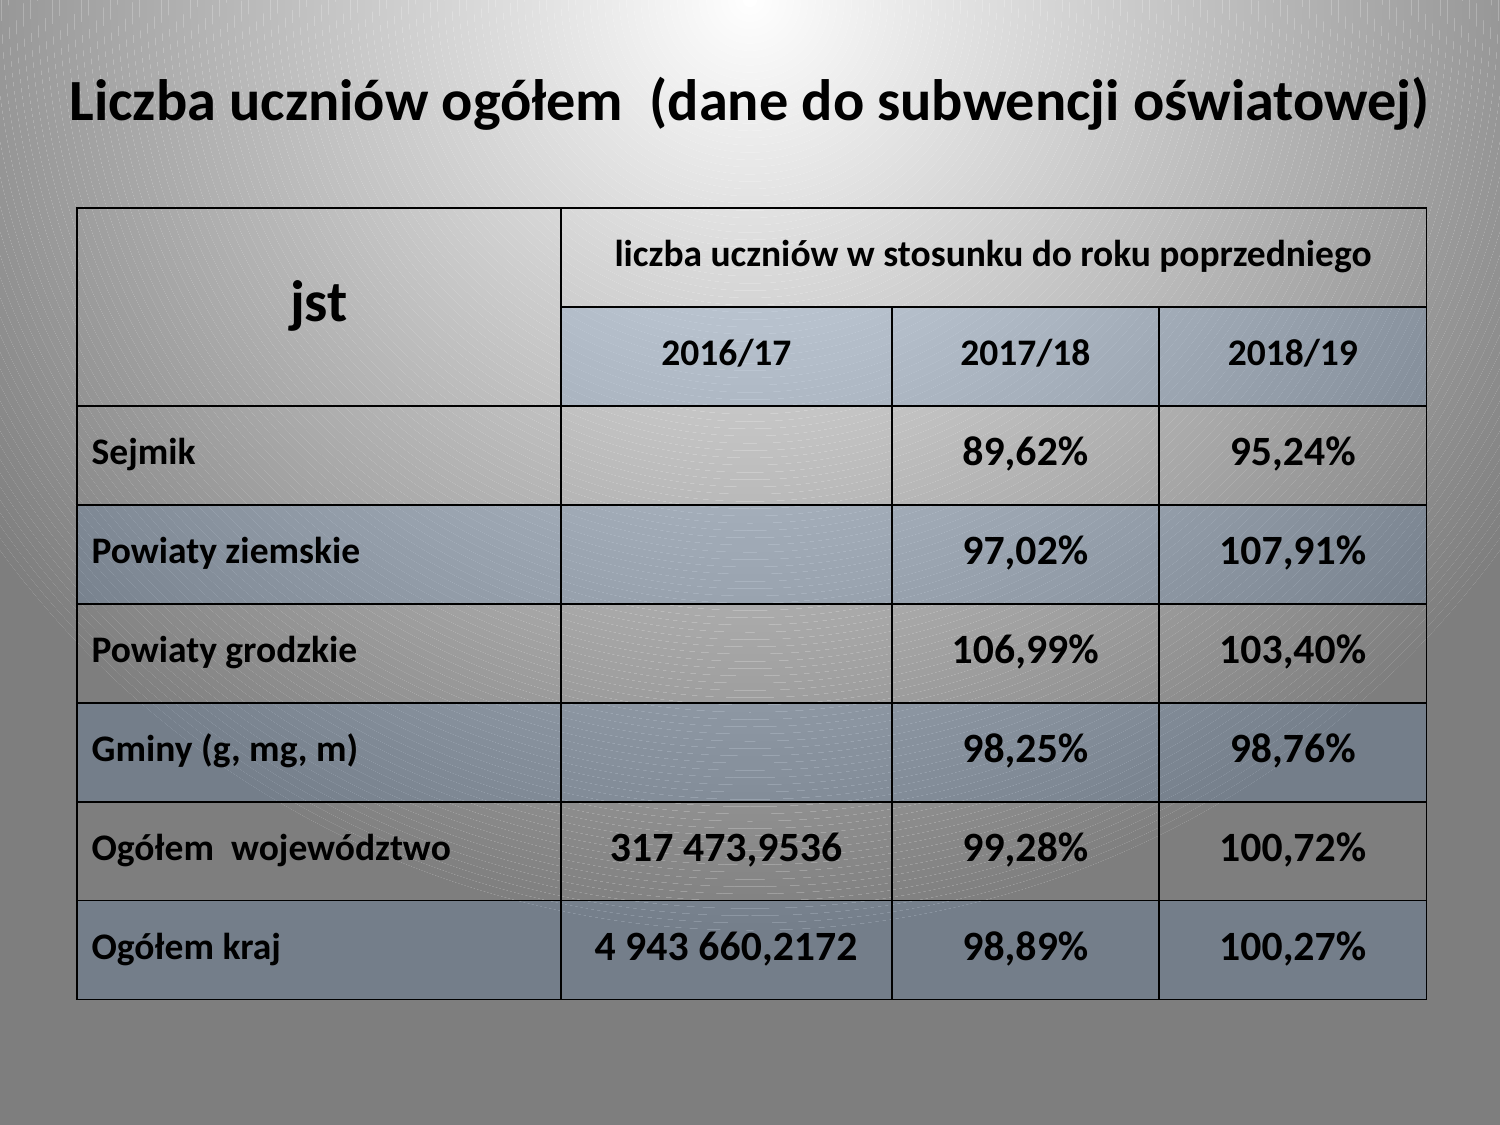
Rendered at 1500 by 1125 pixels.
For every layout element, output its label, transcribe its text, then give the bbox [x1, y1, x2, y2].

table_cell 103,40% [1160, 605, 1426, 702]
table_cell 98,89% [893, 901, 1158, 999]
table_cell 97,02% [893, 506, 1158, 603]
table_cell [562, 704, 891, 801]
table_header jst [78, 209, 560, 405]
table_cell Ogółem województwo [78, 803, 560, 900]
table_cell [562, 506, 891, 603]
table_cell 4 943 660,2172 [562, 901, 891, 999]
table_cell 89,62% [893, 407, 1158, 504]
table_cell 2018/19 [1160, 308, 1426, 405]
table_cell [562, 605, 891, 702]
table_cell 106,99% [893, 605, 1158, 702]
table_cell 98,25% [893, 704, 1158, 801]
table_cell 107,91% [1160, 506, 1426, 603]
title Liczba uczniów ogółem (dane do subwencji oświatowej) [29, 45, 1471, 149]
table_cell 95,24% [1160, 407, 1426, 504]
table_cell Gminy (g, mg, m) [78, 704, 560, 801]
table_cell 99,28% [893, 803, 1158, 900]
table_cell Ogółem kraj [78, 901, 560, 999]
table_cell Powiaty grodzkie [78, 605, 560, 702]
table_cell 100,27% [1160, 901, 1426, 999]
table_cell Powiaty ziemskie [78, 506, 560, 603]
table_header liczba uczniów w stosunku do roku poprzedniego [562, 209, 1426, 306]
table_cell 98,76% [1160, 704, 1426, 801]
table_cell 100,72% [1160, 803, 1426, 900]
table_cell [562, 407, 891, 504]
table_cell Sejmik [78, 407, 560, 504]
table_cell 2016/17 [562, 308, 891, 405]
table_cell 317 473,9536 [562, 803, 891, 900]
table_cell 2017/18 [893, 308, 1158, 405]
